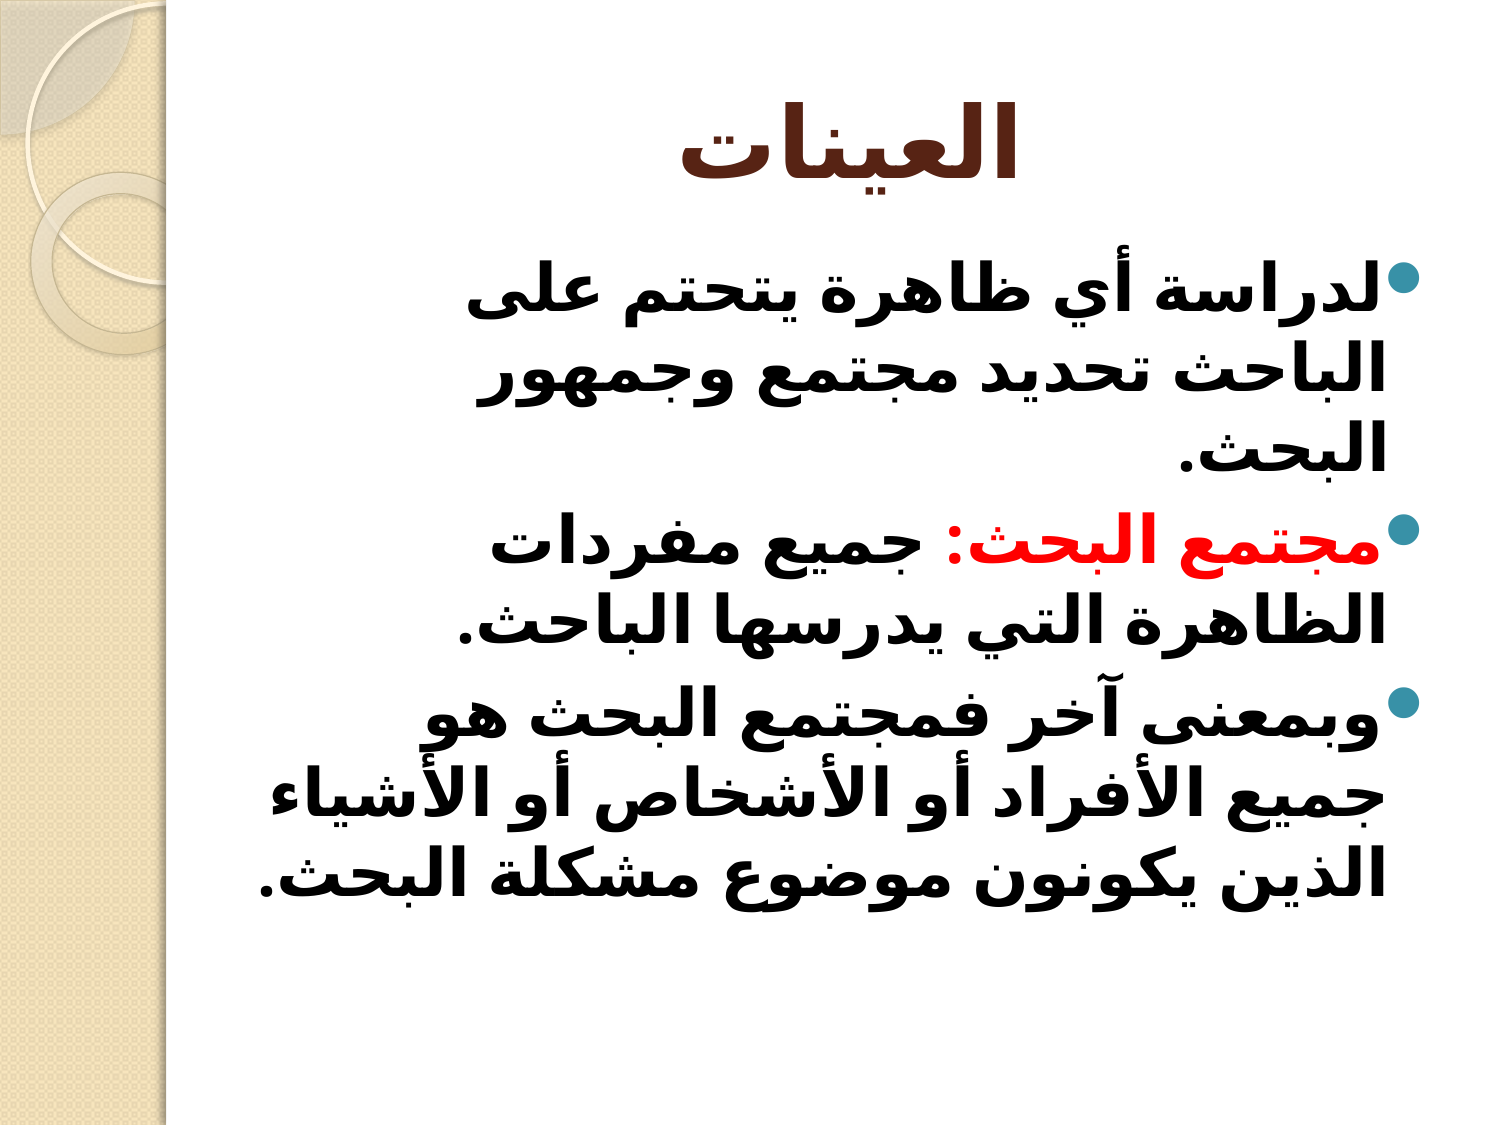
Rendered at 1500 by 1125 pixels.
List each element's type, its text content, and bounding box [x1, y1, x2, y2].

title العينات [235, 45, 1466, 233]
list لدراسة أي ظاهرة يتحتم على الباحث تحديد مجتمع وجمهور البحث. مجتمع البحث: جميع مفردات الظاهرة التي يدرسها الباحث. وبمعنى آخر فمجتمع البحث هو جميع الأفراد أو الأشخاص أو الأشياء الذين يكونون موضوع مشكلة البحث. [235, 237, 1466, 1025]
